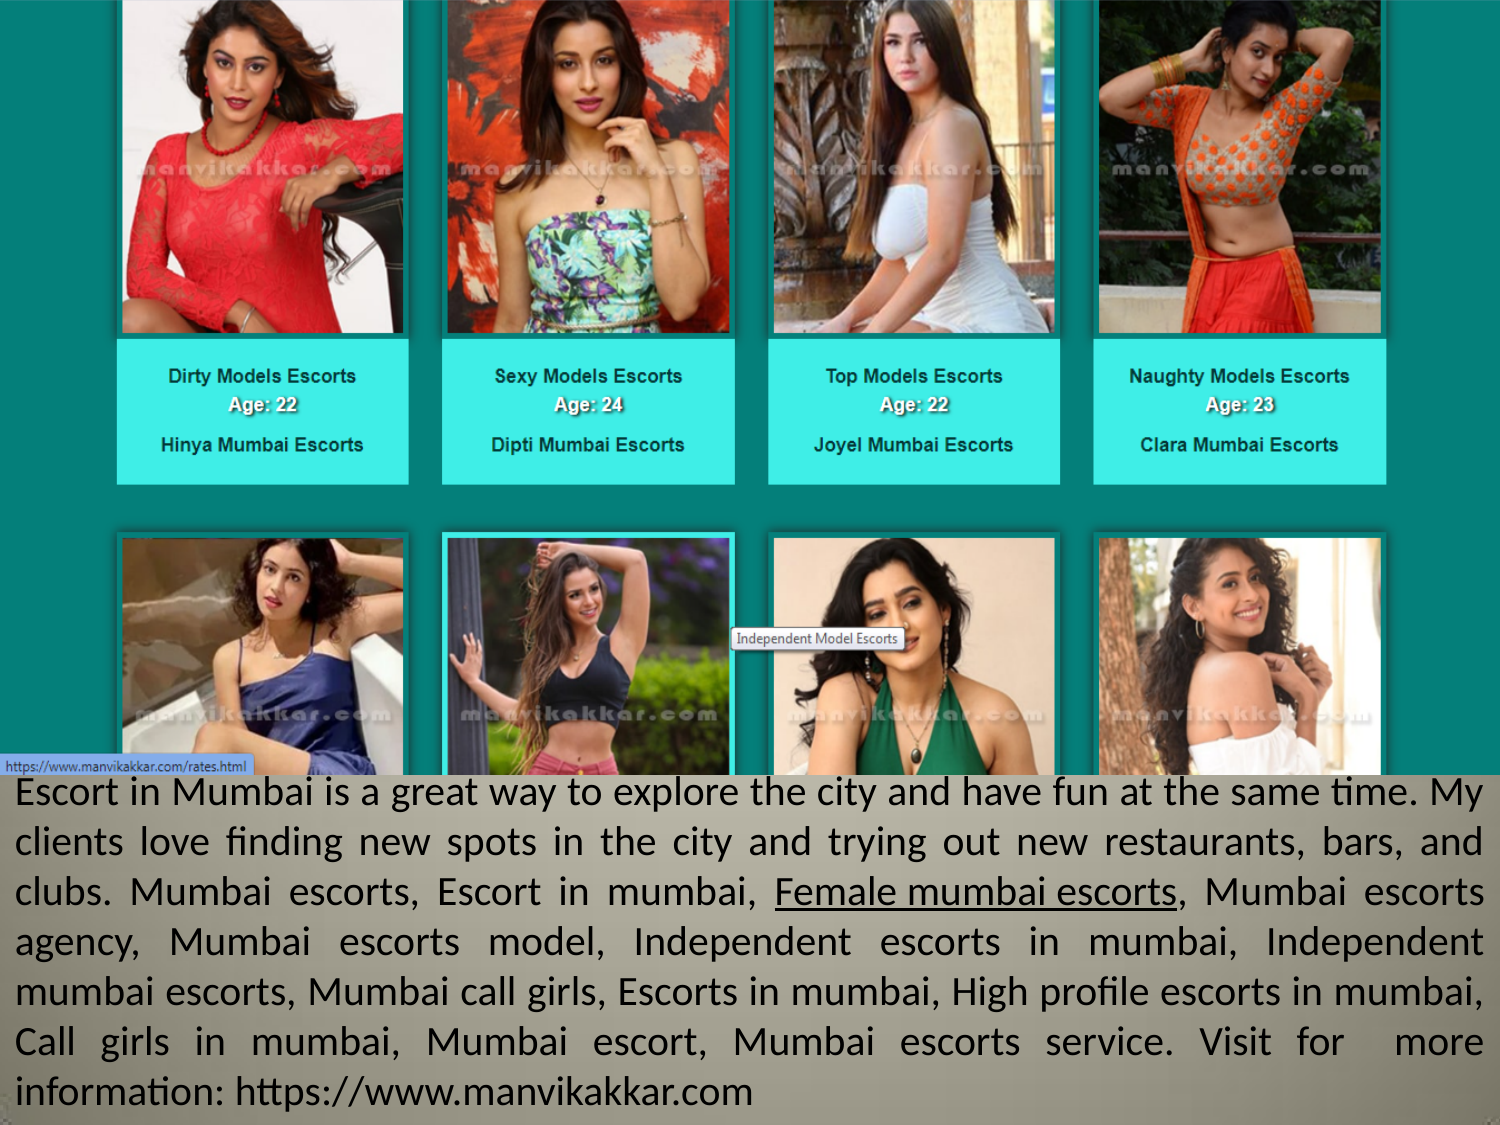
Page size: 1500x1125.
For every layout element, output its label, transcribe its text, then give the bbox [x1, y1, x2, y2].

text_box Escort in Mumbai is a great way to explore the city and have fun at the same time. My clients love finding new spots in the city and trying out new restaurants, bars, and clubs. Mumbai escorts, Escort in mumbai, Female mumbai escorts, Mumbai escorts agency, Mumbai escorts model, Independent escorts in mumbai, Independent mumbai escorts, Mumbai call girls, Escorts in mumbai, High profile escorts in mumbai, Call girls in mumbai, Mumbai escort, Mumbai escorts service. Visit for more information: https://www.manvikakkar.com [0, 783, 1500, 1122]
picture [0, 0, 1500, 776]
